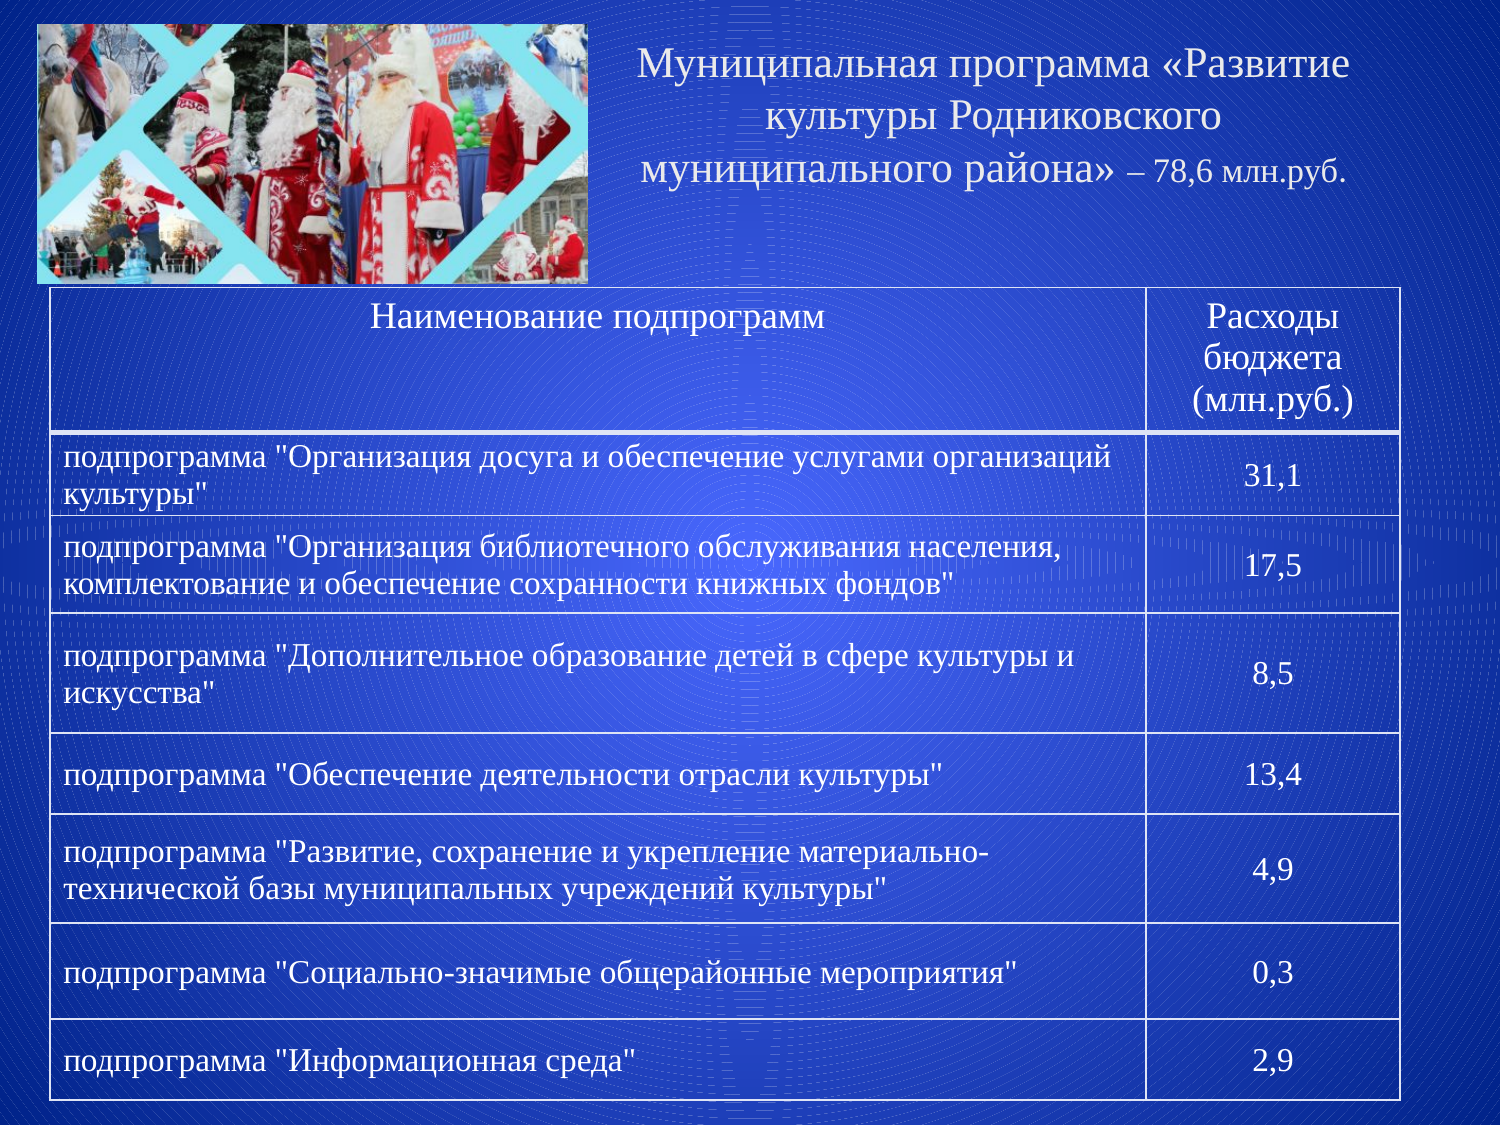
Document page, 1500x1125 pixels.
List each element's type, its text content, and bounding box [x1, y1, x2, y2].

table_cell 13,4 [1147, 734, 1399, 813]
table_cell подпрограмма "Обеспечение деятельности отрасли культуры" [51, 734, 1145, 813]
table_cell подпрограмма "Социально-значимые общерайонные мероприятия" [51, 924, 1145, 1018]
table_header Расходы бюджета (млн.руб.) [1147, 288, 1399, 430]
table_cell 17,5 [1147, 516, 1399, 612]
table_cell подпрограмма "Дополнительное образование детей в сфере культуры и искусства" [51, 614, 1145, 732]
table_header Наименование подпрограмм [51, 288, 1145, 430]
table_cell 31,1 [1147, 435, 1399, 515]
table_cell подпрограмма "Организация библиотечного обслуживания населения, комплектование и обеспечение сохранности книжных фондов" [51, 516, 1145, 612]
table_cell 2,9 [1147, 1020, 1399, 1099]
table_cell подпрограмма "Организация досуга и обеспечение услугами организаций культуры" [51, 435, 1145, 515]
table_cell 0,3 [1147, 924, 1399, 1018]
table_cell 4,9 [1147, 815, 1399, 922]
picture [37, 24, 588, 285]
table_cell подпрограмма "Развитие, сохранение и укрепление материально-технической базы муниципальных учреждений культуры" [51, 815, 1145, 922]
table_cell 8,5 [1147, 614, 1399, 732]
title Муниципальная программа «Развитие культуры Родниковского муниципального района» – 78,6 млн.руб. [600, 24, 1388, 200]
table_cell подпрограмма "Информационная среда" [51, 1020, 1145, 1099]
